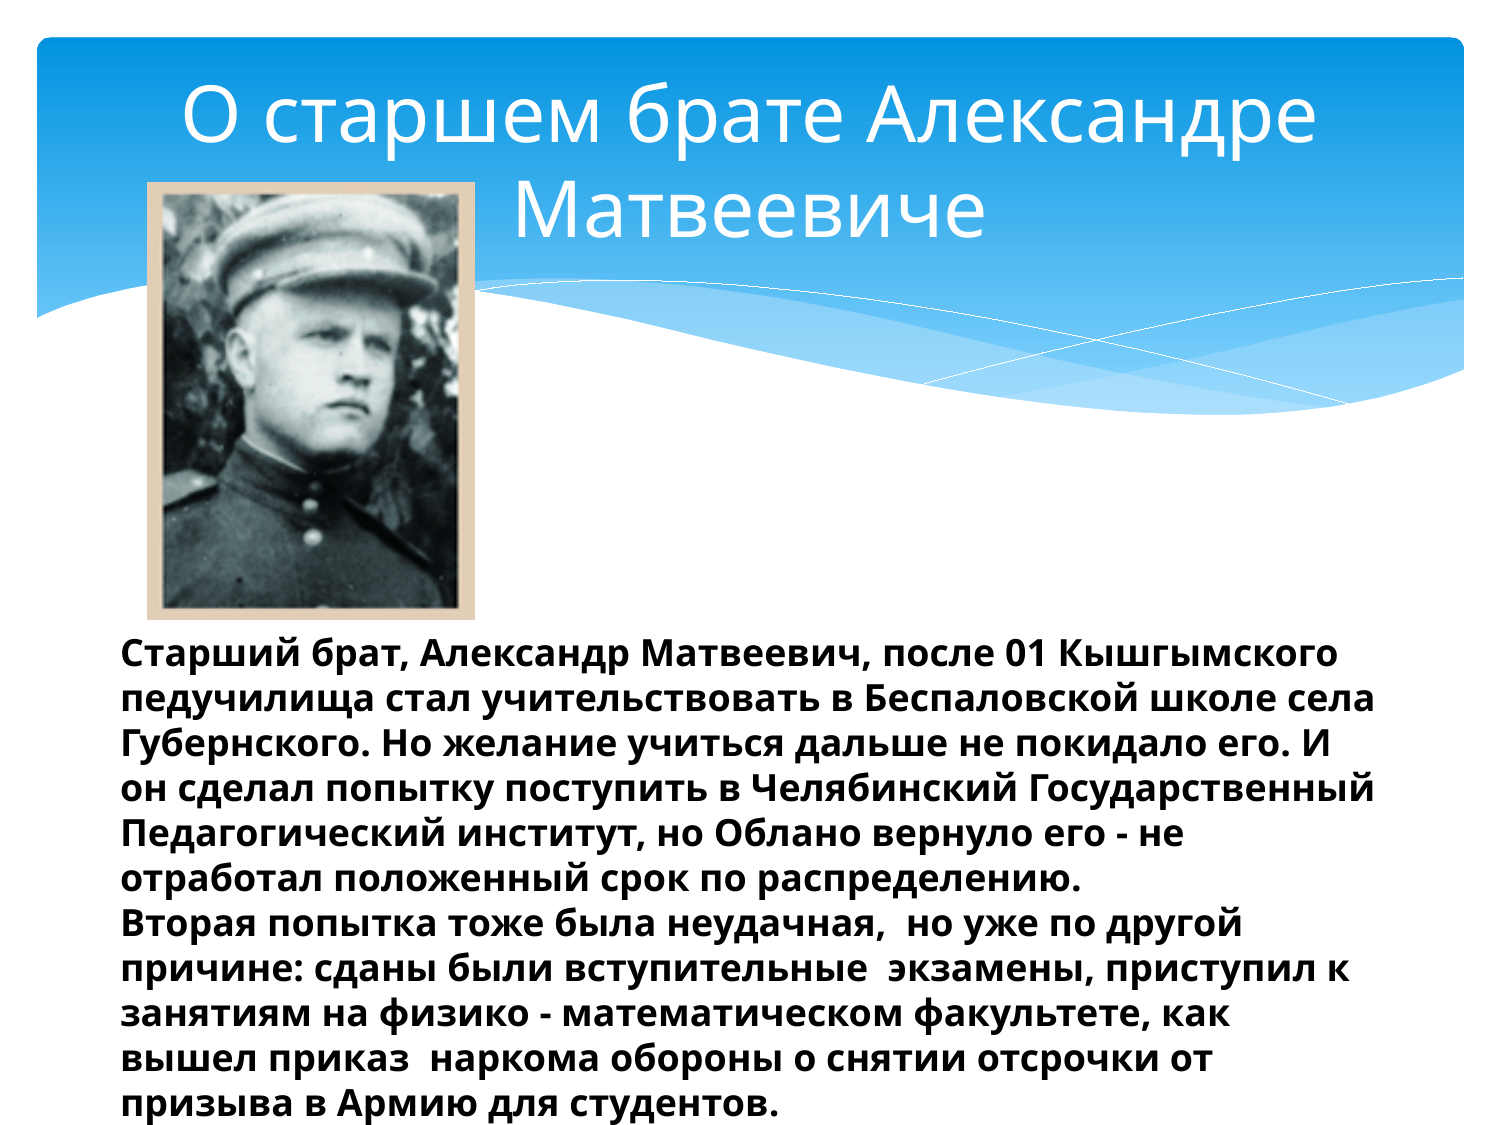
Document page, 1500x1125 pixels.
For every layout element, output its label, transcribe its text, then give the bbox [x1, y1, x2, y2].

picture [147, 181, 476, 620]
title О старшем брате Александре Матвеевиче [75, 55, 1425, 261]
text_box Старший брат, Александр Матвеевич, после 01 Кышгымского педучилища стал учительствовать в Беспаловской школе села Губернского. Но желание учиться дальше не покидало его. И он сделал попытку поступить в Челябинский Государственный Педагогический институт, но Облано вернуло его - не отработал положенный срок по распределению. Вторая попытка тоже была неудачная, но уже по другой причине: сданы были вступительные экзамены, приступил к занятиям на физико - математическом факультете, как вышел приказ наркома обороны о снятии отсрочки от призыва в Армию для студентов. [105, 621, 1393, 1125]
